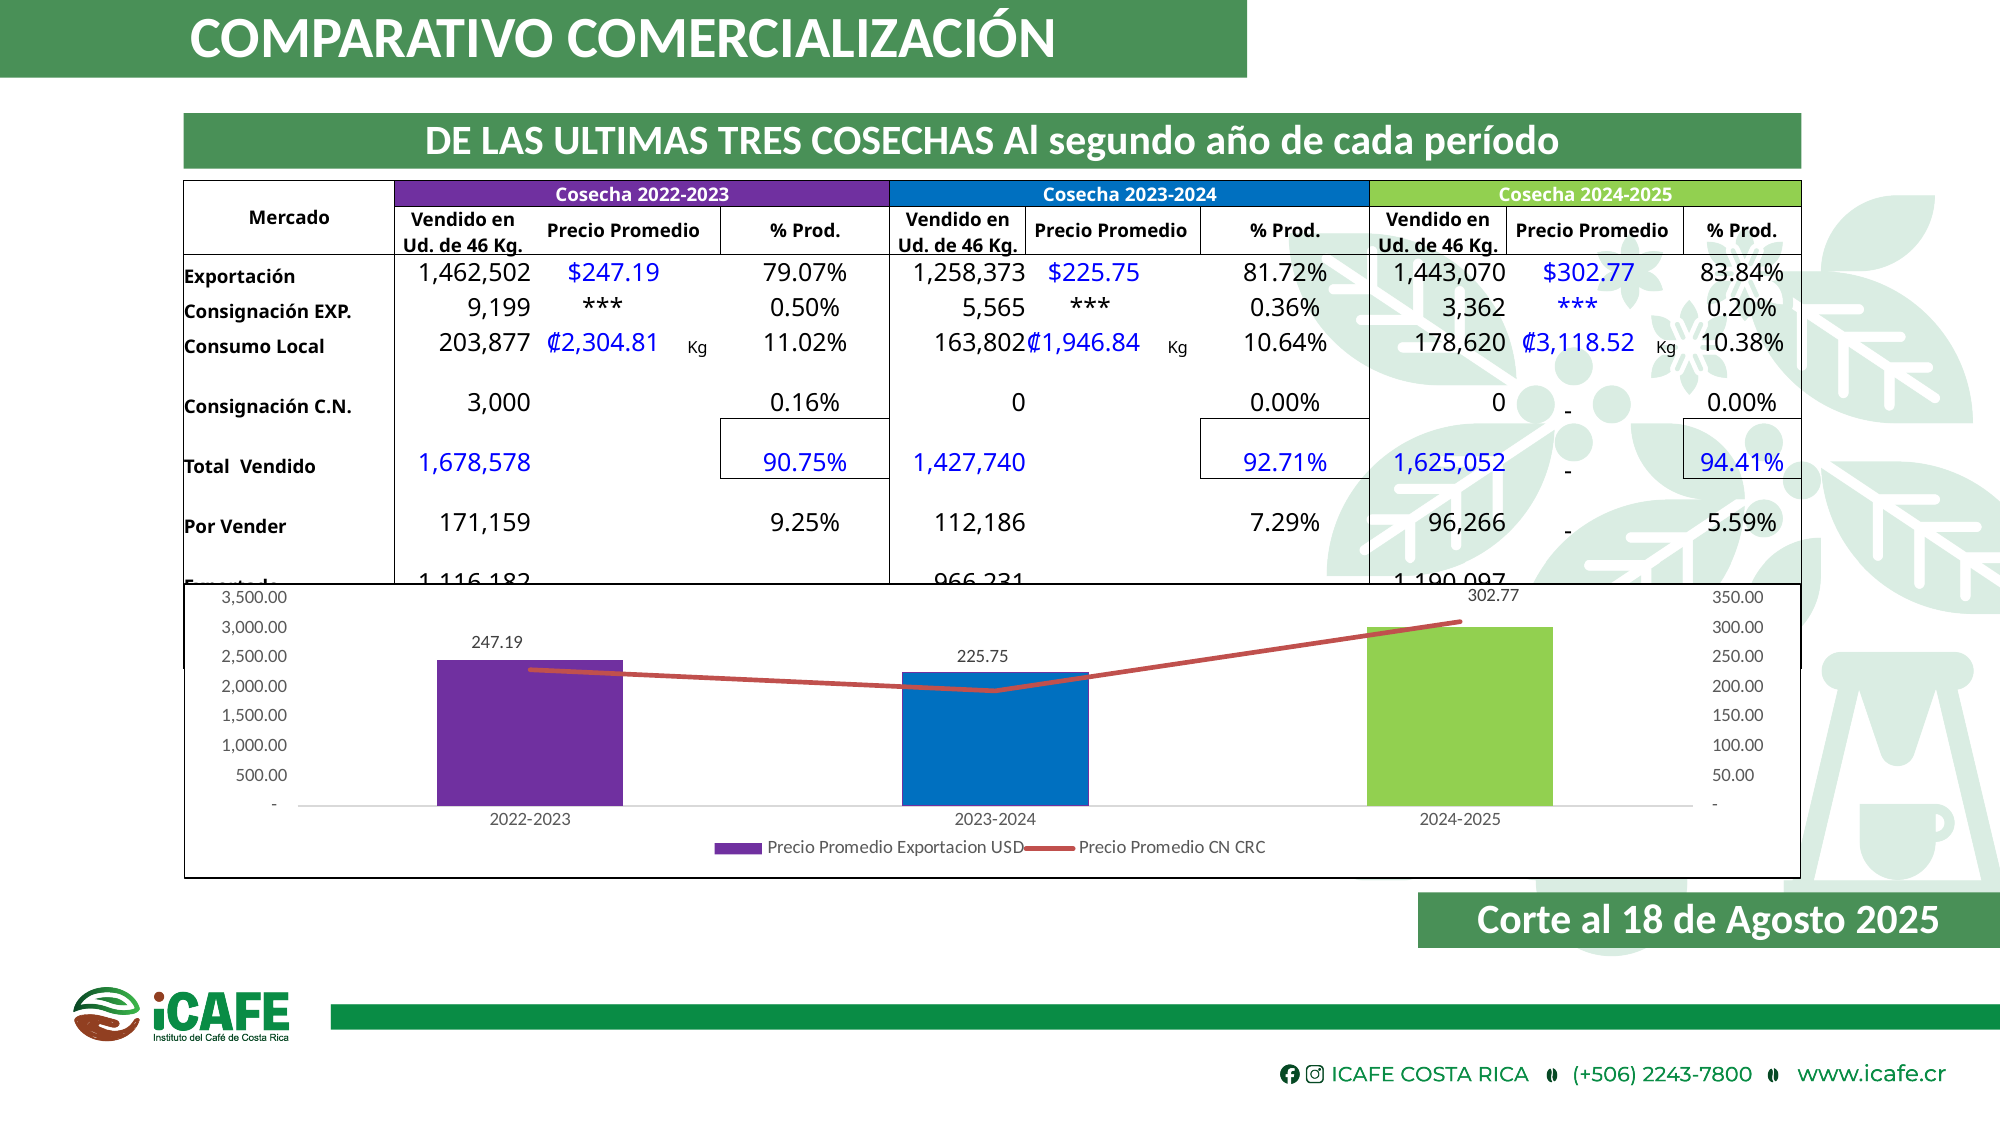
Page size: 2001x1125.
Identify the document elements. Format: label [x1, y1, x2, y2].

picture [0, 0, 2000, 1125]
chart [183, 583, 1802, 879]
